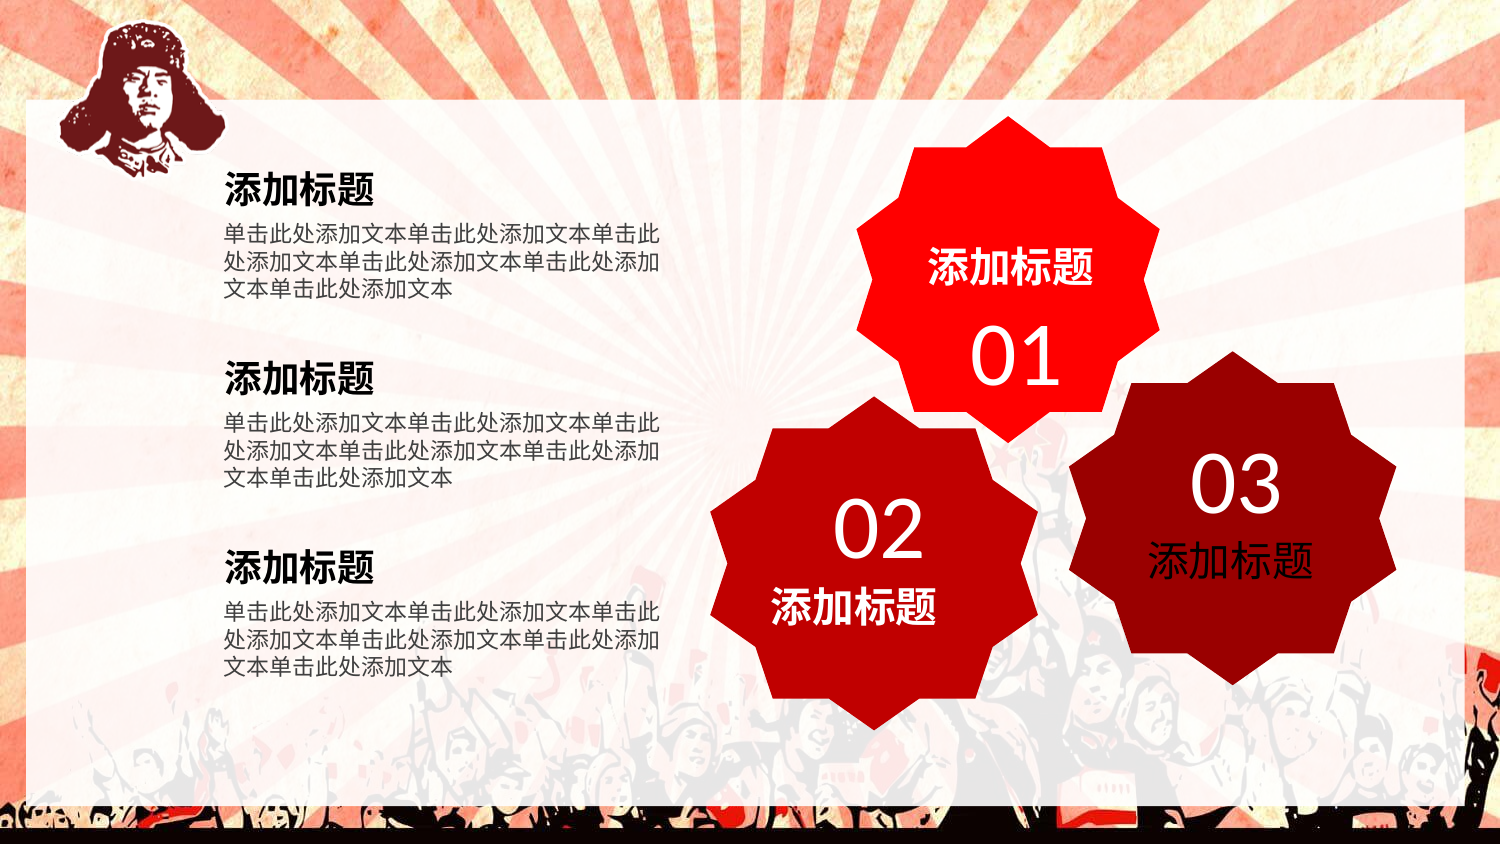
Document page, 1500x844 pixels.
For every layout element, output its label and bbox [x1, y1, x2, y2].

text_box [1068, 351, 1397, 686]
text_box [856, 116, 1160, 444]
text_box [710, 396, 1038, 731]
picture [0, 0, 1500, 844]
text_box [214, 162, 670, 308]
text_box [214, 540, 670, 686]
text_box [214, 351, 670, 497]
